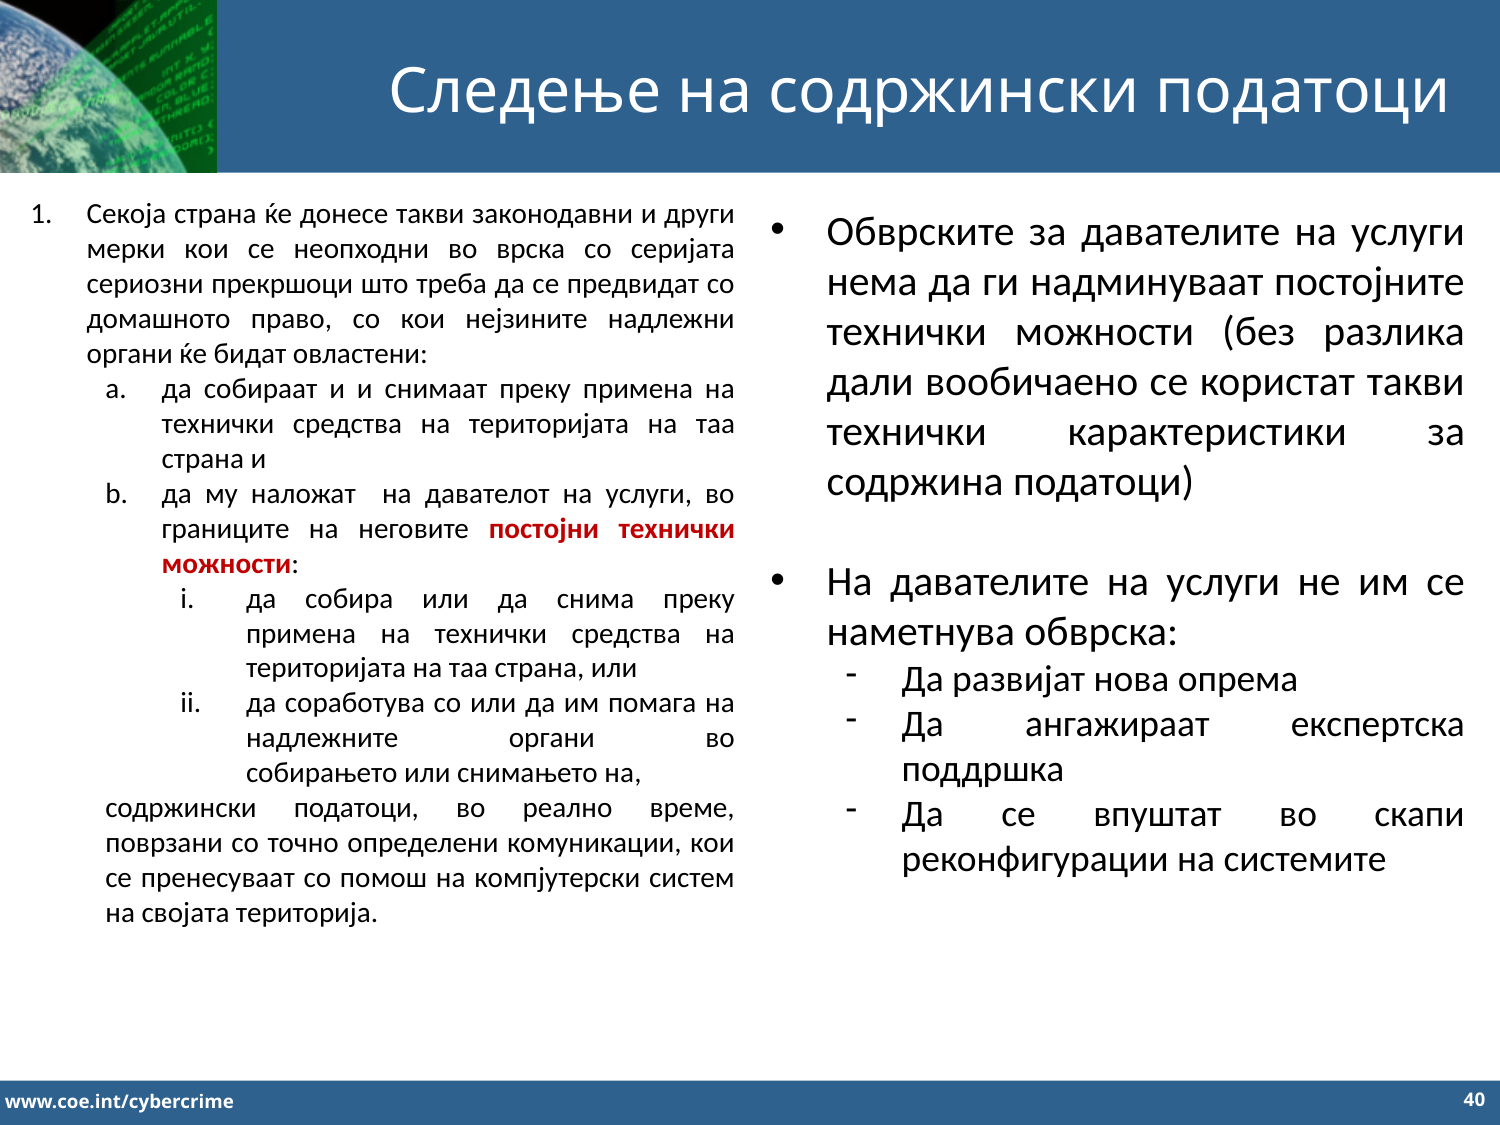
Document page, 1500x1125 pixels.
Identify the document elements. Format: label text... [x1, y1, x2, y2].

text_box Следење на содржински податоци [230, 42, 1483, 133]
picture [0, 0, 217, 173]
text_box Обврските за давателите на услуги нема да ги надминуваат постојните технички можности (без разлика дали вообичаено се користат такви технички карактеристики за содржина податоци) На давателите на услуги не им се наметнува обврска: Да развијат нова опрема Да ангажираат експертска поддршка Да се впуштат во скапи реконфигурации на системите [755, 196, 1480, 887]
text_box Секоја страна ќе донесе такви законодавни и други мерки кои се неопходни во врска со серијата сериозни прекршоци што треба да се предвидат со домашното право, со кои нејзините надлежни органи ќе бидат овластени: да собираат и и снимаат преку примена на технички средства на територијата на таа страна и да му наложат на давателот на услуги, во границите на неговите постојни технички можности: да собира или да снима преку примена на технички средства на територијата на таа страна, или да соработува со или да им помага на надлежните органи во собирањето или снимањето на, содржински податоци, во реално време, поврзани со точно определени комуникации, кои се пренесуваат со помош на компјутерски систем на својата територија. [15, 186, 750, 936]
